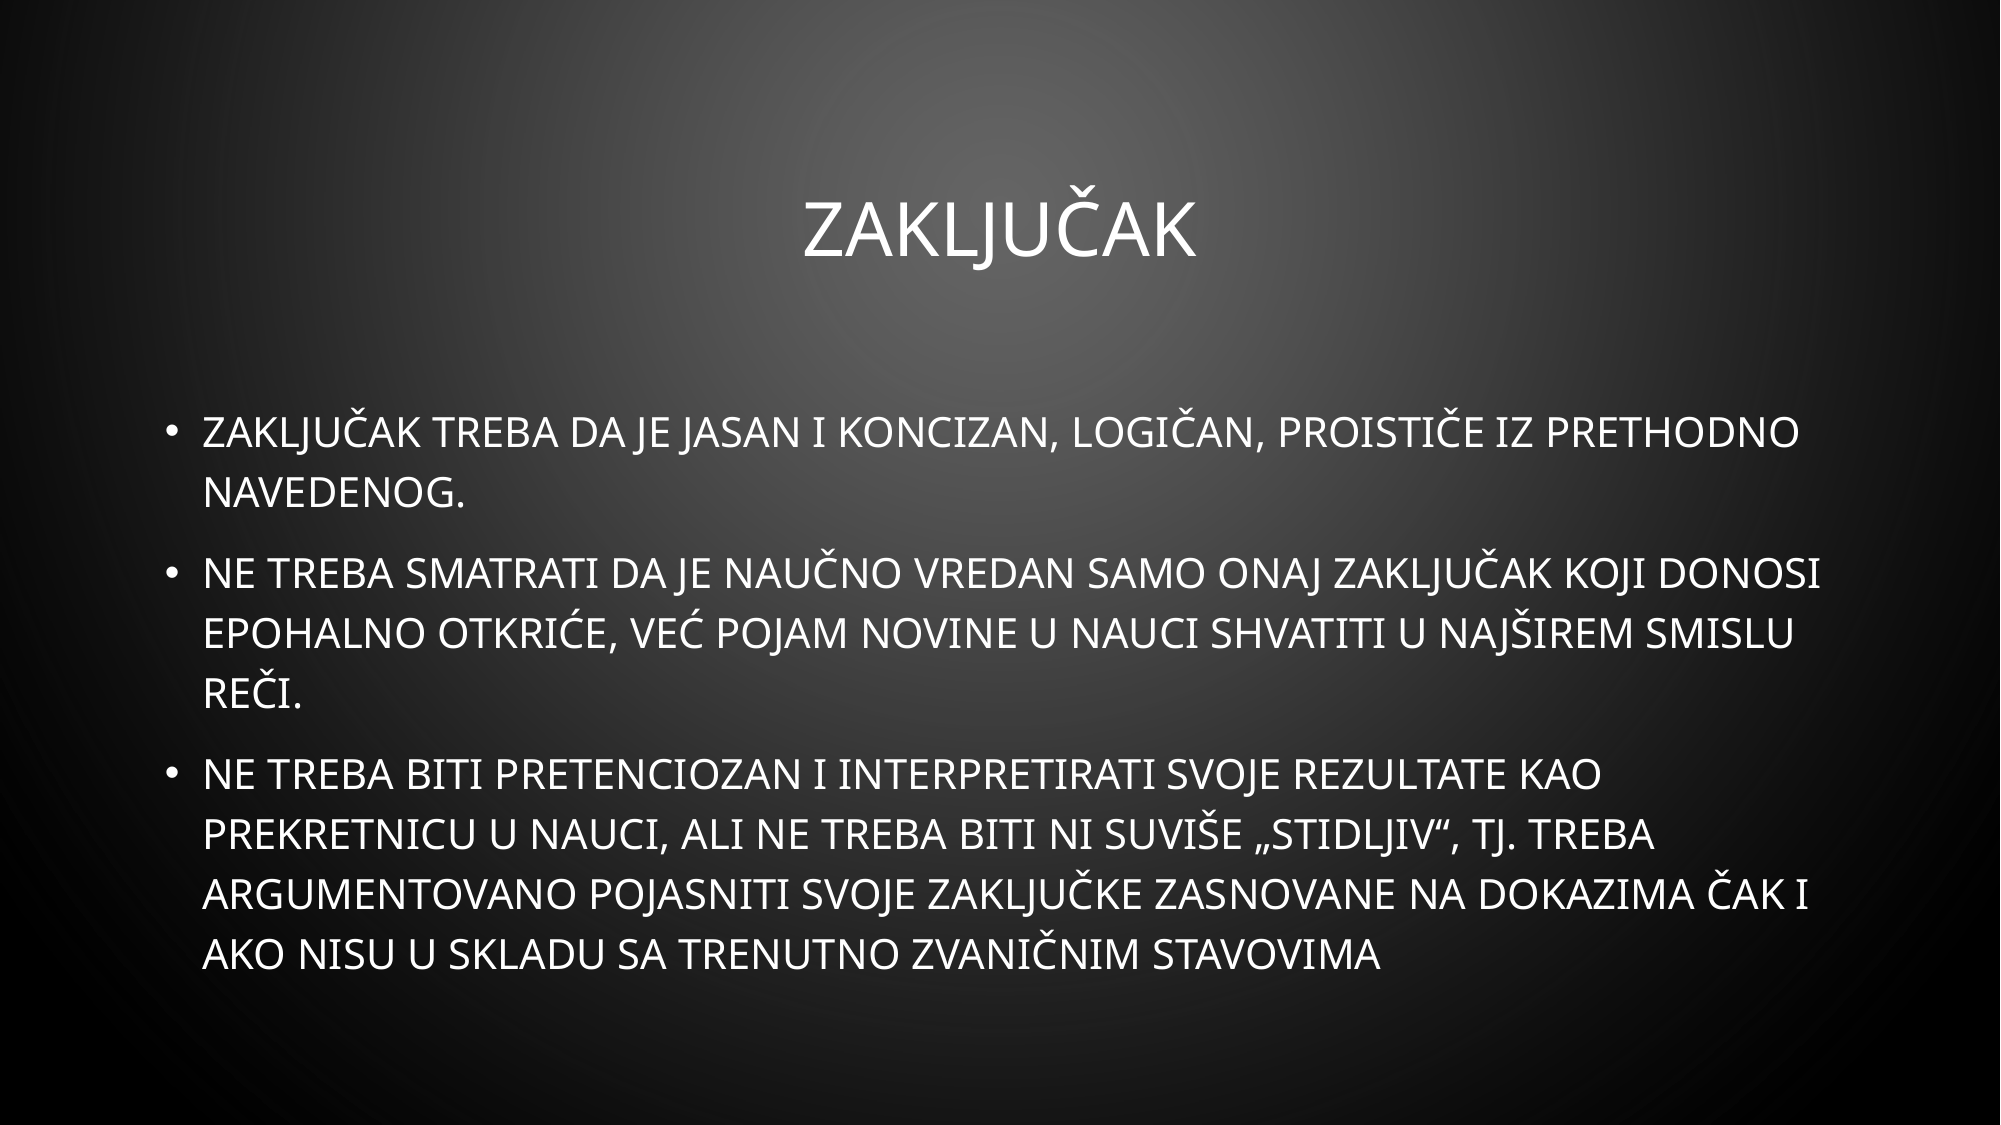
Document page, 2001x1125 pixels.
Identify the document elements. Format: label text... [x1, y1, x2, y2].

picture [0, 0, 2000, 1125]
title Zaključak [149, 101, 1851, 364]
list Zaključak treba da je jasan i koncizan, logičan, proističe iz prethodno navedenog. Ne treba smatrati da je naučno vredan samo onaj zaključak koji donosi epohalno otkriće, već pojam novine u nauci shvatiti u najširem smislu reči. Ne treba biti pretenciozan i interpretirati svoje rezultate kao prekretnicu u nauci, ali ne treba biti ni suviše „stidljiv“, tj. treba argumentovano pojasniti svoje zaključke zasnovane na dokazima čak i ako nisu u skladu sa trenutno zvaničnim stavovima [149, 388, 1851, 950]
